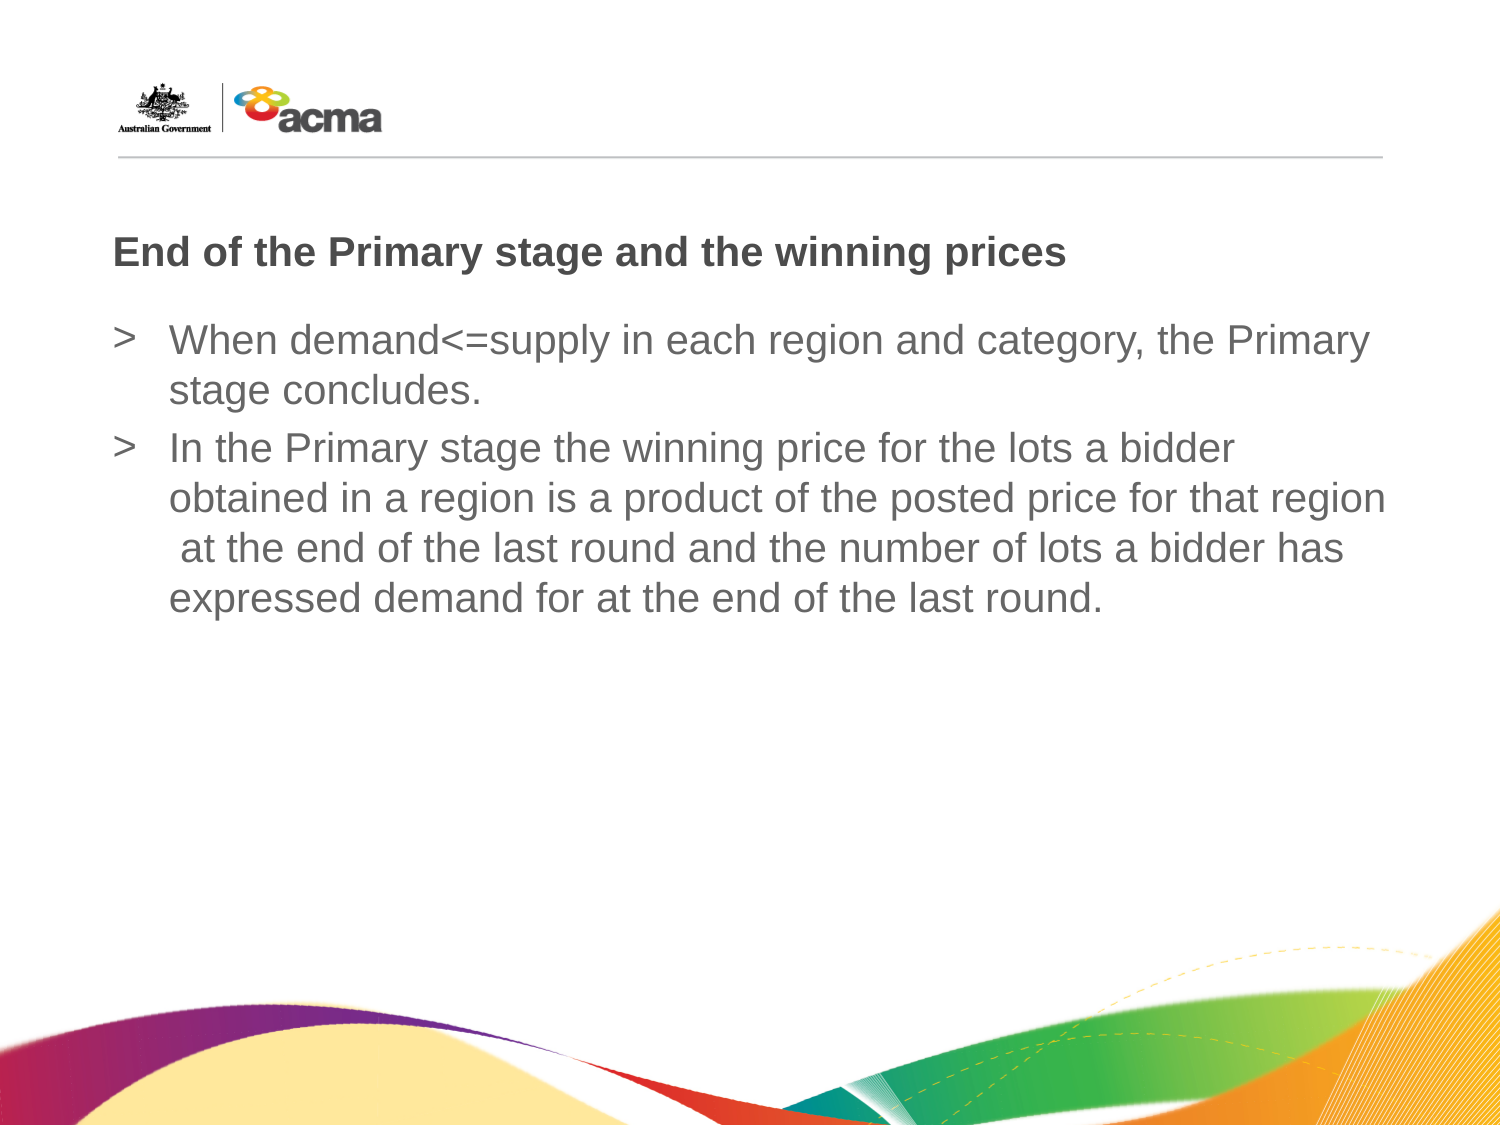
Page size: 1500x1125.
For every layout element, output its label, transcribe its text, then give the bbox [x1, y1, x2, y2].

picture [0, 0, 1500, 1125]
title End of the Primary stage and the winning prices [112, 224, 1388, 300]
list When demand<=supply in each region and category, the Primary stage concludes. In the Primary stage the winning price for the lots a bidder obtained in a region is a product of the posted price for that region at the end of the last round and the number of lots a bidder has expressed demand for at the end of the last round. [112, 312, 1388, 913]
